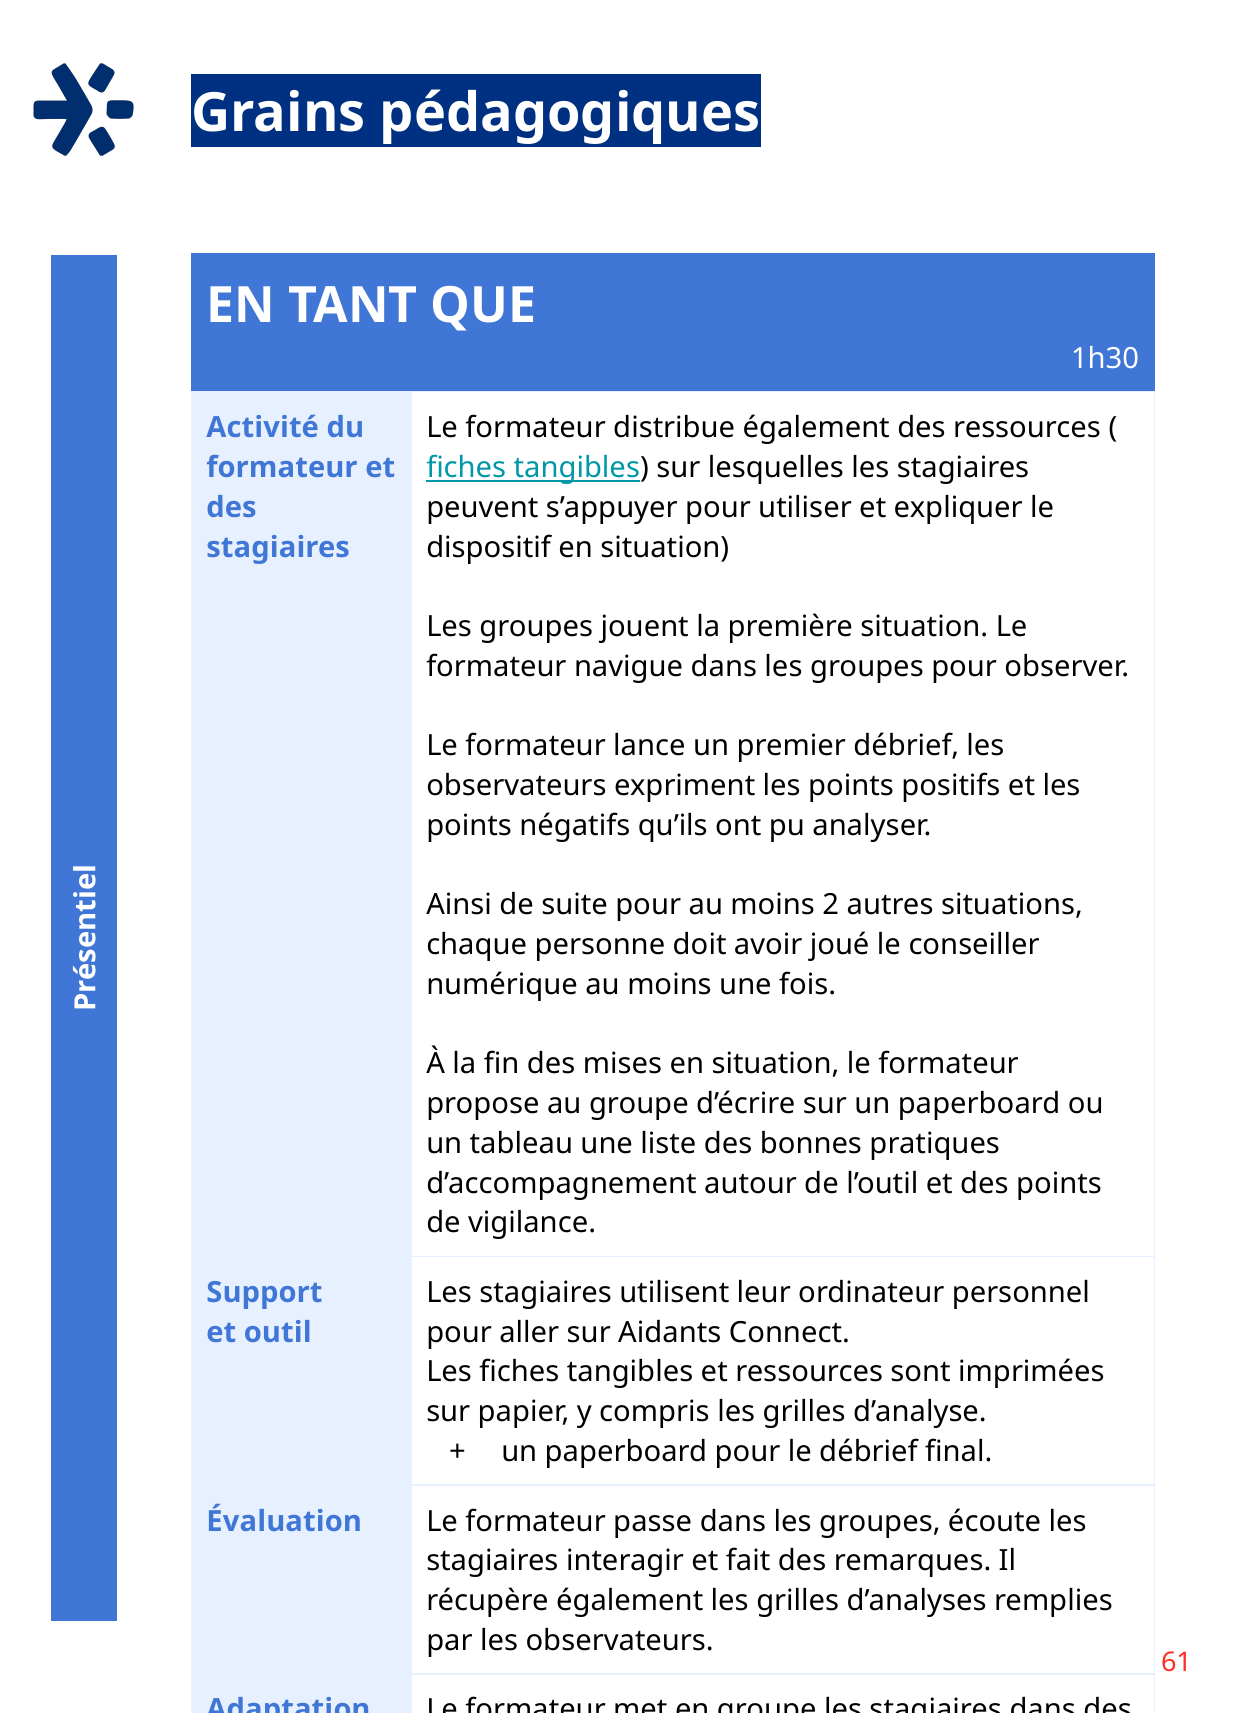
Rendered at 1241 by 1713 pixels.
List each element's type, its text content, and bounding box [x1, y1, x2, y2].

text_box Grains pédagogiques [185, 71, 1241, 148]
picture [32, 61, 135, 157]
table_cell Le formateur met en groupe les stagiaires dans des salons, et passe régulièrement dans chacun de ces salons. Les CN partagent leur écran lors de l’utilisation d’Aidants Connect ou des ressources pour les montrer aux autres stagiaires du salon. [412, 1675, 1154, 1713]
table_cell Les stagiaires utilisent leur ordinateur personnel pour aller sur Aidants Connect. Les fiches tangibles et ressources sont imprimées sur papier, y compris les grilles d’analyse. un paperboard pour le débrief final. [412, 1257, 1154, 1484]
table_header EN TANT QUE 1h30 [192, 254, 1154, 391]
table_cell Évaluation [192, 1486, 411, 1673]
table_cell Le formateur distribue également des ressources (fiches tangibles) sur lesquelles les stagiaires peuvent s’appuyer pour utiliser et expliquer le dispositif en situation) Les groupes jouent la première situation. Le formateur navigue dans les groupes pour observer. Le formateur lance un premier débrief, les observateurs expriment les points positifs et les points négatifs qu’ils ont pu analyser. Ainsi de suite pour au moins 2 autres situations, chaque personne doit avoir joué le conseiller numérique au moins une fois. À la fin des mises en situation, le formateur propose au groupe d’écrire sur un paperboard ou un tableau une liste des bonnes pratiques d’accompagnement autour de l’outil et des points de vigilance. [412, 392, 1154, 1256]
table_cell Adaptation en distanciel [192, 1675, 411, 1713]
table_cell Le formateur passe dans les groupes, écoute les stagiaires interagir et fait des remarques. Il récupère également les grilles d’analyses remplies par les observateurs. [412, 1486, 1154, 1673]
table_cell Activité du formateur et des stagiaires [192, 392, 411, 1256]
table_cell Support et outil [192, 1257, 411, 1484]
slide_number ‹#› [1155, 1621, 1211, 1705]
text_box Présentiel [49, 253, 118, 1622]
